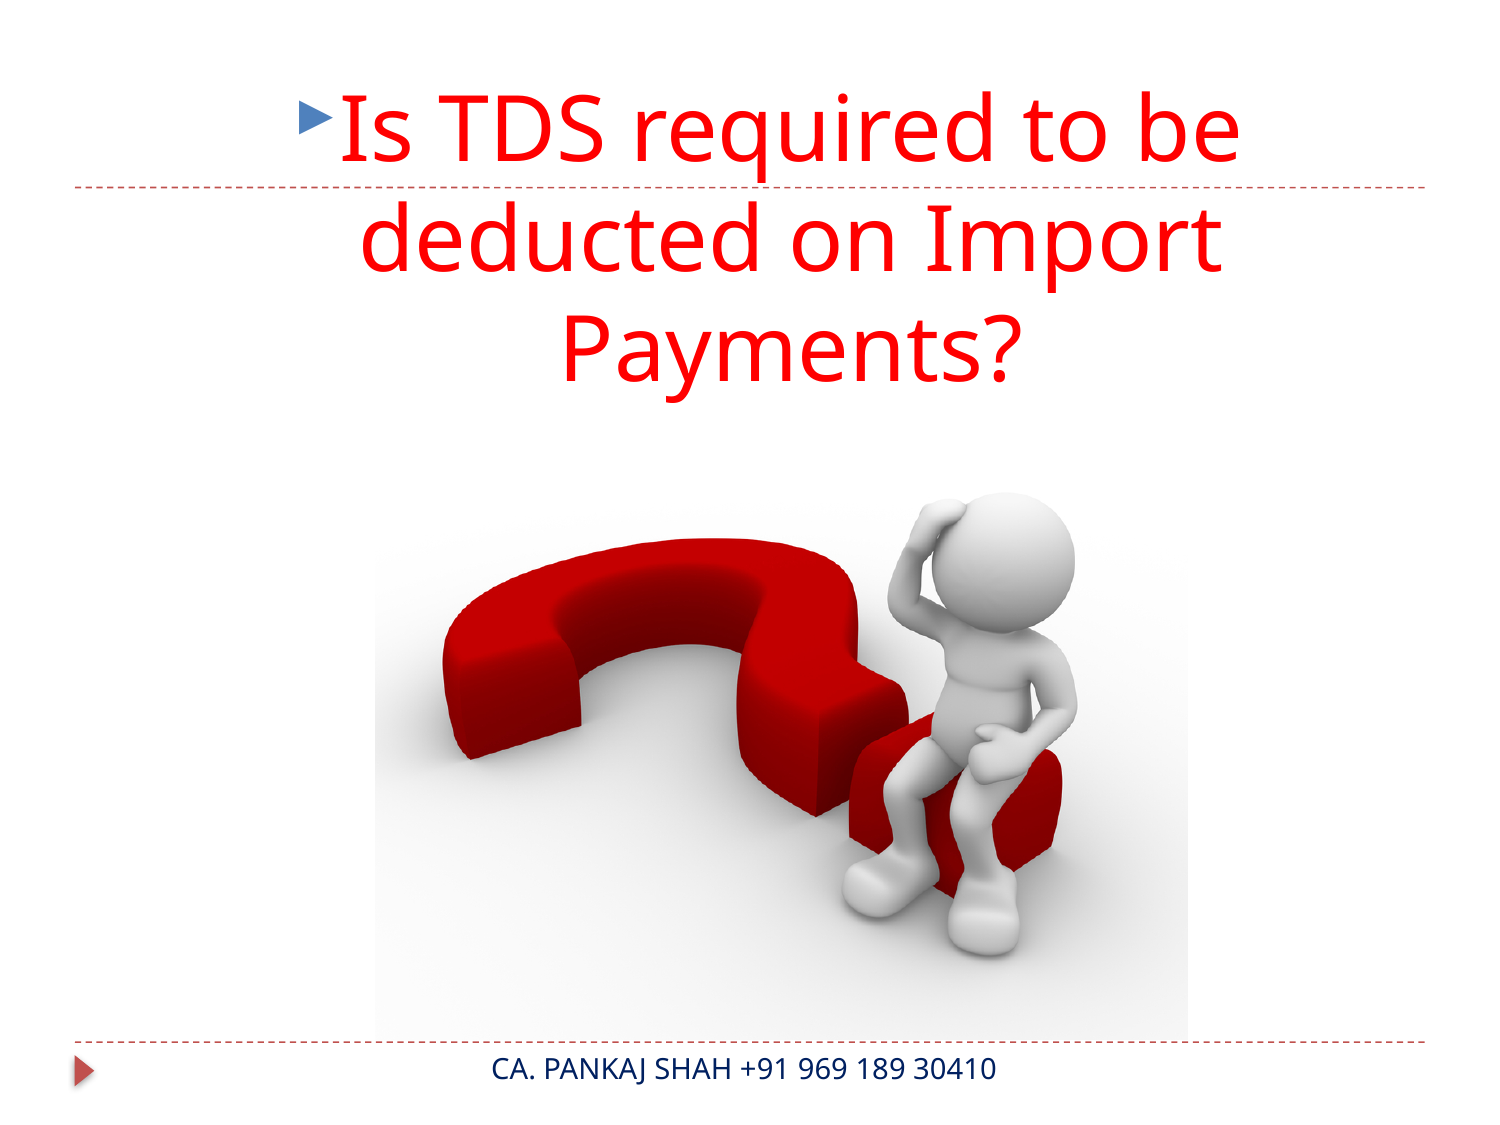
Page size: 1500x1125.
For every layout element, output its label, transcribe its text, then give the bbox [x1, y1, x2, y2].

picture [374, 424, 1188, 1040]
text_box CA. PANKAJ SHAH +91 969 189 30410 [210, 1042, 1278, 1093]
list Is TDS required to be deducted on Import Payments? [75, 62, 1463, 200]
